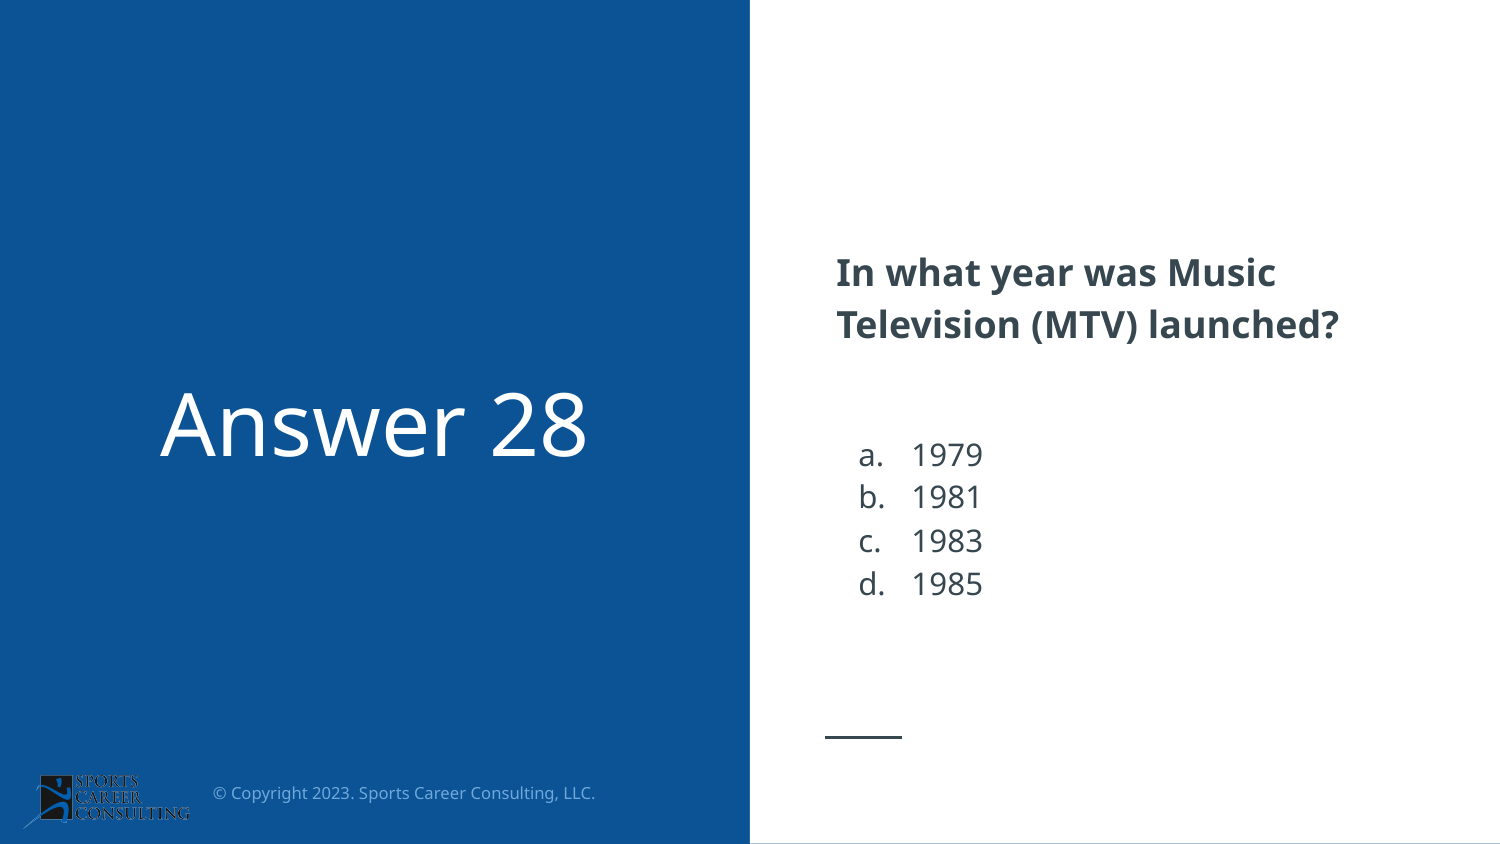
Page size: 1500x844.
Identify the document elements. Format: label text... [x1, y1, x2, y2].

picture [22, 774, 190, 829]
text_box © Copyright 2023. Sports Career Consulting, LLC. [197, 767, 750, 838]
title Answer 28 [43, 298, 708, 546]
list In what year was Music Television (MTV) launched? 1979 1981 1983 1985 [821, 118, 1486, 725]
